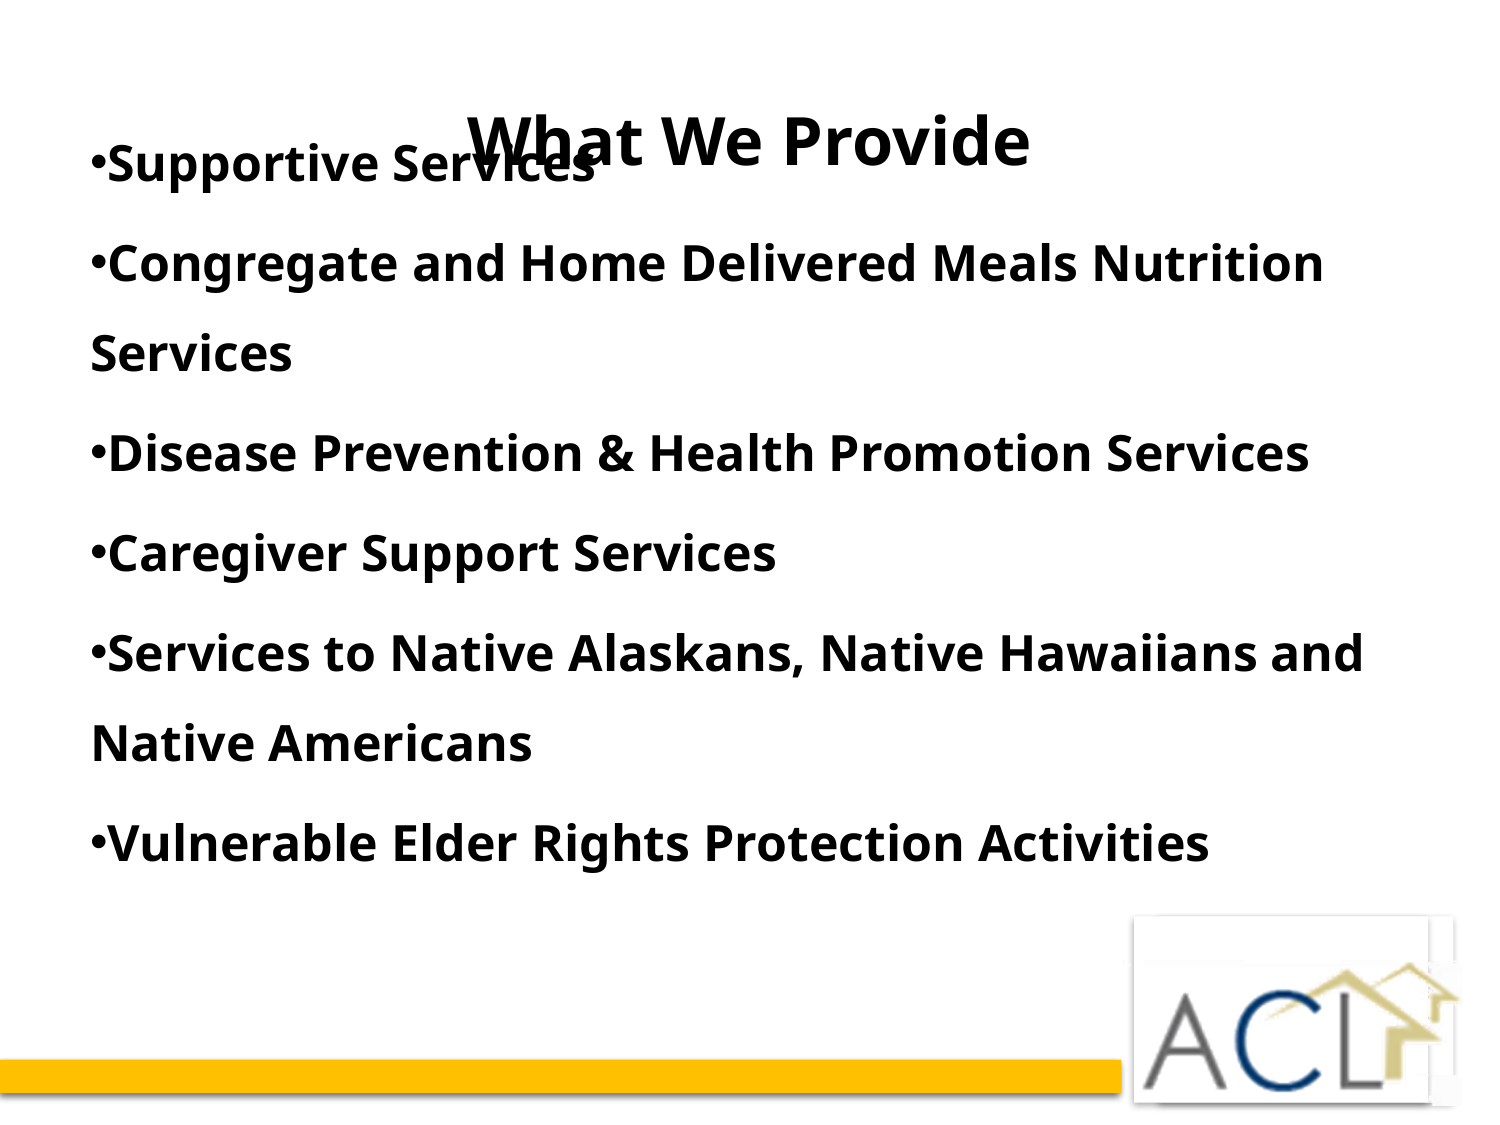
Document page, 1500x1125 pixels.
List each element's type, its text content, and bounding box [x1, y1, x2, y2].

title What We Provide [74, 44, 1426, 221]
picture [1121, 951, 1463, 1106]
list Supportive Services Congregate and Home Delivered Meals Nutrition Services Disease Prevention & Health Promotion Services Caregiver Support Services Services to Native Alaskans, Native Hawaiians and Native Americans Vulnerable Elder Rights Protection Activities [74, 221, 1426, 880]
